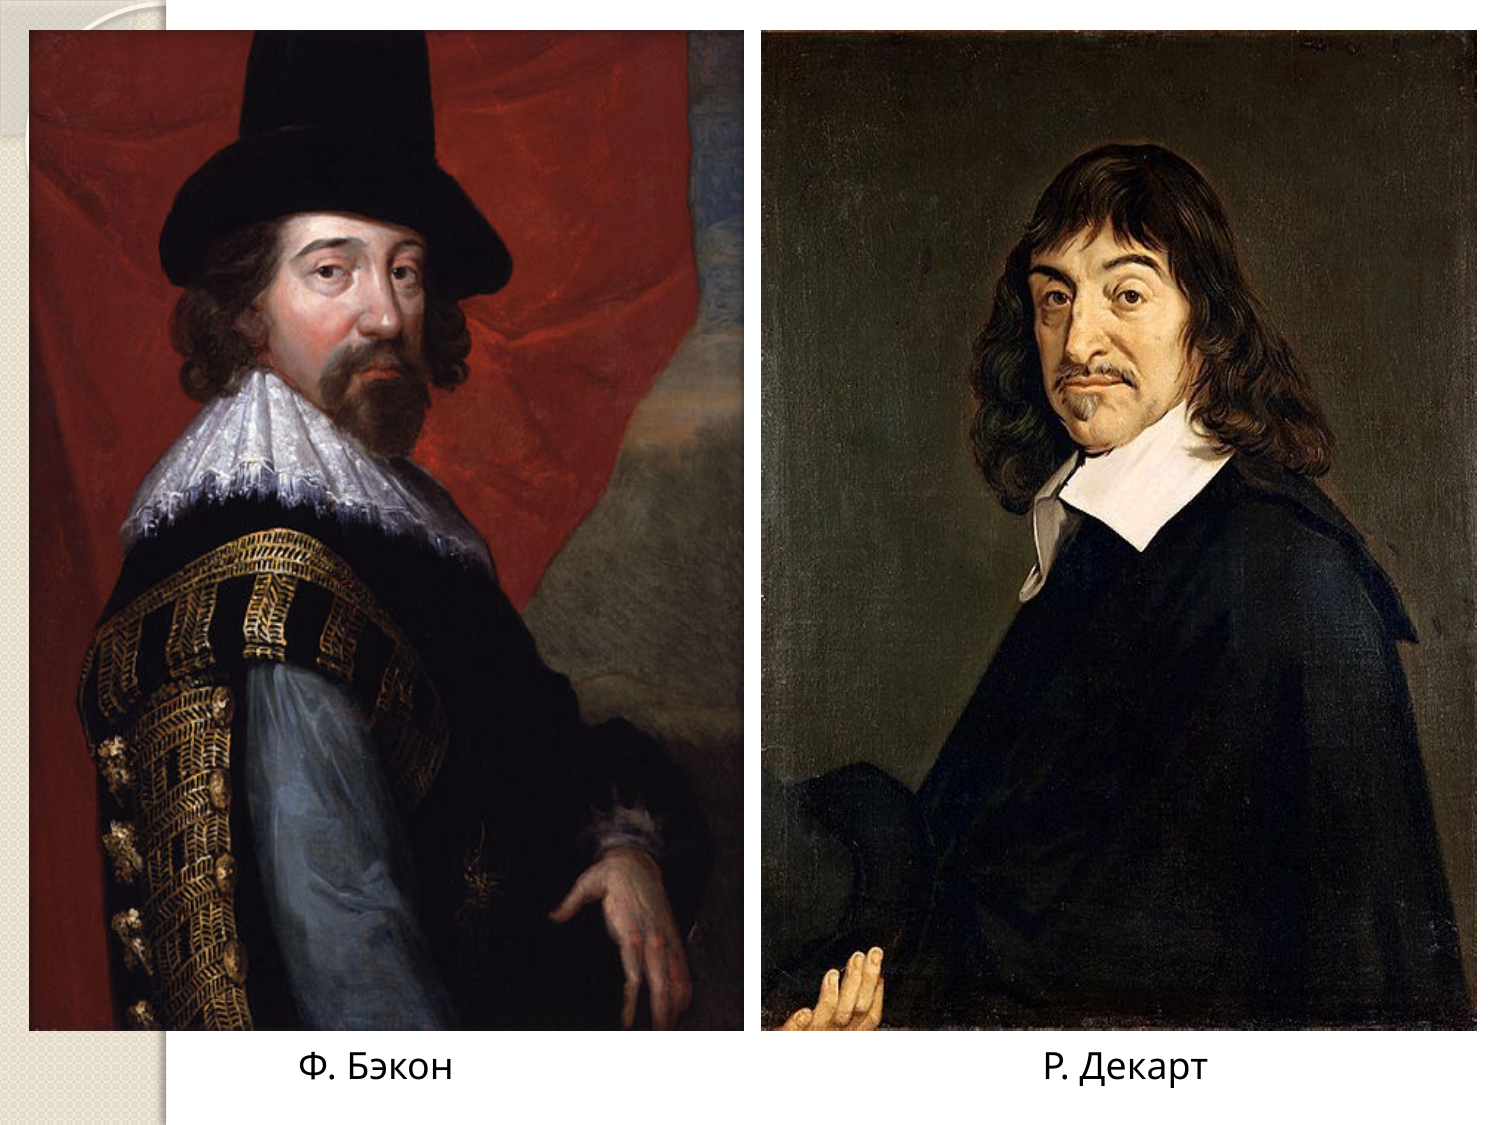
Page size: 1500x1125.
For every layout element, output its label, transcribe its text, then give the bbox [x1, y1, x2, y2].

text_box Р. Декарт [1027, 1042, 1224, 1095]
picture [29, 30, 745, 1031]
text_box Ф. Бэкон [283, 1042, 469, 1095]
picture [761, 30, 1477, 1031]
